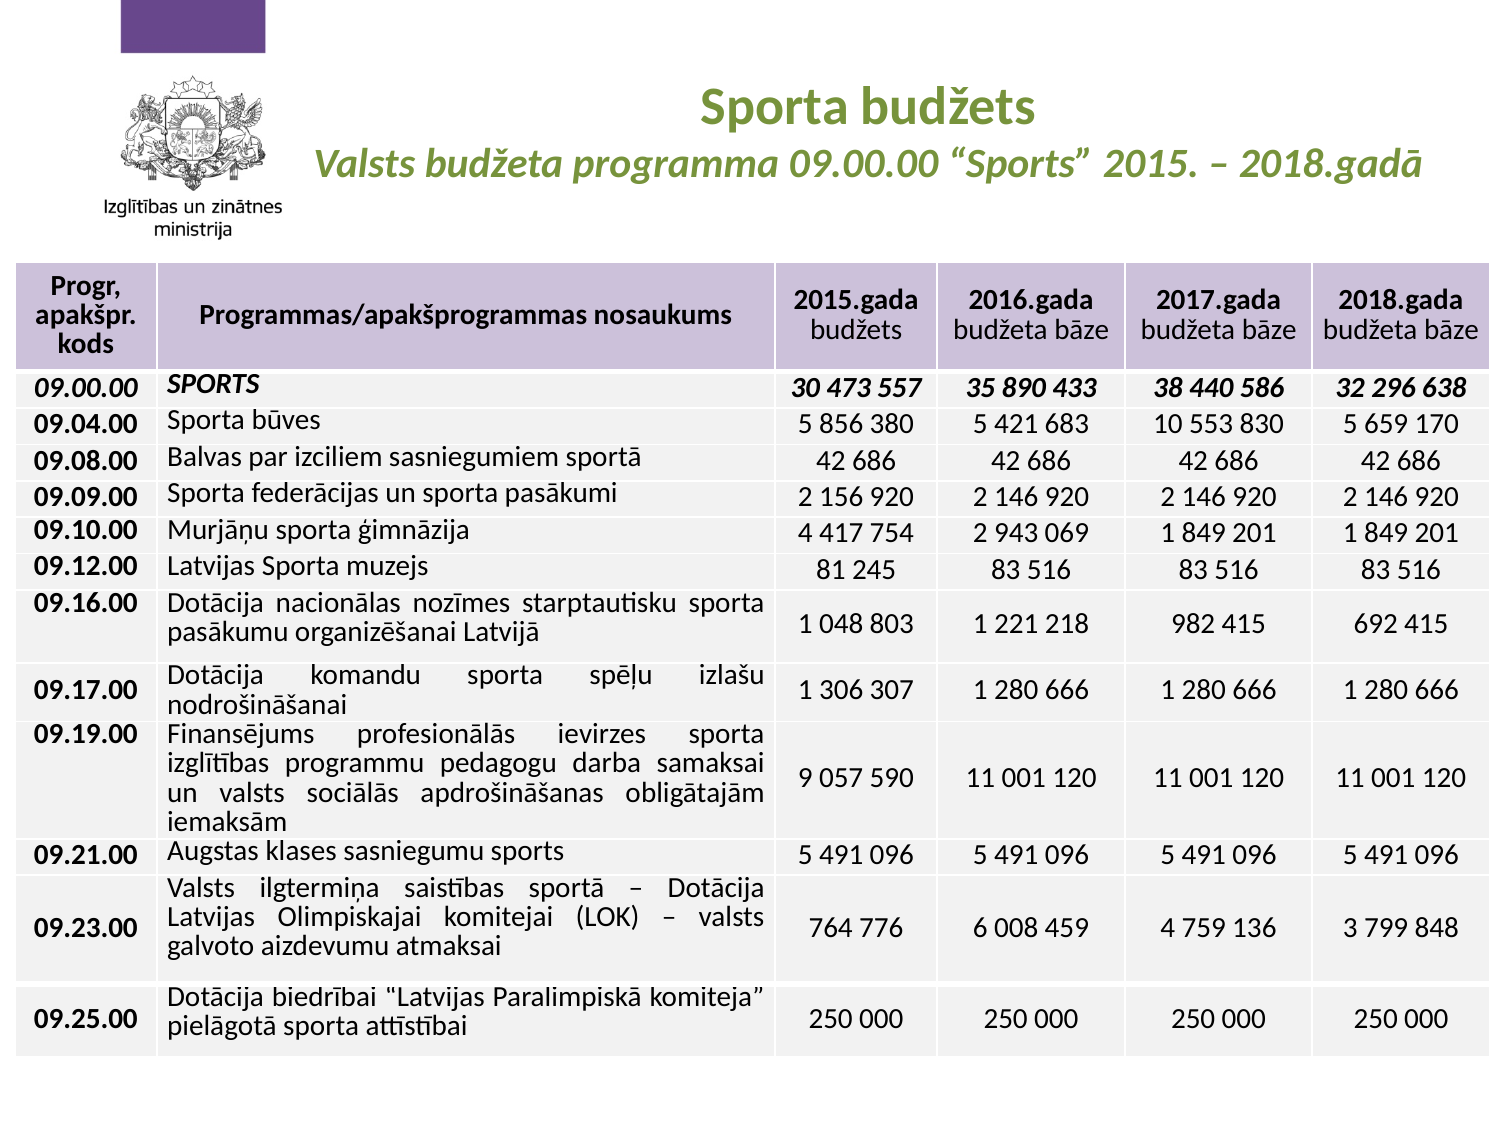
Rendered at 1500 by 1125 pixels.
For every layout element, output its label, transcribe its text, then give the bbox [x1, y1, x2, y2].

table_cell 09.21.00 [16, 840, 156, 874]
table_cell 42 686 [938, 445, 1124, 480]
table_cell 2 156 920 [776, 482, 936, 516]
table_header 2017.gada budžeta bāze [1126, 263, 1311, 369]
table_cell 2 146 920 [1126, 482, 1311, 516]
table_cell Sporta federācijas un sporta pasākumi [158, 482, 774, 516]
table_cell Latvijas Sporta muzejs [158, 554, 774, 589]
table_cell 1 849 201 [1126, 518, 1311, 553]
table_cell Murjāņu sporta ģimnāzija [158, 518, 774, 553]
table_cell 38 440 586 [1126, 374, 1311, 407]
table_cell 35 890 433 [938, 374, 1124, 407]
table_cell Sporta būves [158, 409, 774, 444]
table_cell 5 491 096 [938, 840, 1124, 874]
table_cell Dotācija komandu sporta spēļu izlašu nodrošināšanai [158, 664, 774, 721]
table_cell 250 000 [938, 987, 1124, 1056]
table_cell 1 221 218 [938, 591, 1124, 662]
table_cell 09.17.00 [16, 664, 156, 721]
table_header Progr, apakšpr. kods [16, 263, 156, 369]
table_cell 32 296 638 [1313, 374, 1489, 407]
table_cell 83 516 [938, 554, 1124, 589]
table_cell 09.19.00 [16, 722, 156, 838]
table_cell 1 048 803 [776, 591, 936, 662]
table_cell 4 417 754 [776, 518, 936, 553]
table_cell SPORTS [158, 374, 774, 407]
table_cell Dotācija biedrībai “Latvijas Paralimpiskā komiteja” pielāgotā sporta attīstībai [158, 987, 774, 1056]
table_header 2018.gada budžeta bāze [1313, 263, 1489, 369]
table_cell 9 057 590 [776, 722, 936, 838]
table_header 2015.gada budžets [776, 263, 936, 369]
table_cell 250 000 [776, 987, 936, 1056]
table_cell 83 516 [1126, 554, 1311, 589]
table_cell 09.10.00 [16, 518, 156, 553]
table_cell 09.00.00 [16, 374, 156, 407]
table_cell 5 491 096 [776, 840, 936, 874]
table_cell 42 686 [1126, 445, 1311, 480]
table_cell 5 421 683 [938, 409, 1124, 444]
table_cell 09.23.00 [16, 876, 156, 981]
table_cell 11 001 120 [938, 722, 1124, 838]
table_cell Balvas par izciliem sasniegumiem sportā [158, 445, 774, 480]
table_cell 2 146 920 [938, 482, 1124, 516]
table_cell Valsts ilgtermiņa saistības sportā – Dotācija Latvijas Olimpiskajai komitejai (LOK) – valsts galvoto aizdevumu atmaksai [158, 876, 774, 981]
table_cell 4 759 136 [1126, 876, 1311, 981]
table_cell 5 659 170 [1313, 409, 1489, 444]
table_header 2016.gada budžeta bāze [938, 263, 1124, 369]
table_cell 1 849 201 [1313, 518, 1489, 553]
table_cell 2 146 920 [1313, 482, 1489, 516]
table_cell 5 856 380 [776, 409, 936, 444]
table_cell Dotācija nacionālas nozīmes starptautisku sporta pasākumu organizēšanai Latvijā [158, 591, 774, 662]
table_cell 09.04.00 [16, 409, 156, 444]
table_cell 1 280 666 [1313, 664, 1489, 721]
table_cell 81 245 [776, 554, 936, 589]
table_cell 09.25.00 [16, 987, 156, 1056]
table_cell 250 000 [1313, 987, 1489, 1056]
table_cell 11 001 120 [1313, 722, 1489, 838]
table_cell 11 001 120 [1126, 722, 1311, 838]
table_cell Finansējums profesionālās ievirzes sporta izglītības programmu pedagogu darba samaksai un valsts sociālās apdrošināšanas obligātajām iemaksām [158, 722, 774, 838]
table_header Programmas/apakšprogrammas nosaukums [158, 263, 774, 369]
table_cell 1 280 666 [938, 664, 1124, 721]
table_cell 10 553 830 [1126, 409, 1311, 444]
table_cell 09.16.00 [16, 591, 156, 662]
table_cell 30 473 557 [776, 374, 936, 407]
table_cell Augstas klases sasniegumu sports [158, 840, 774, 874]
table_cell 3 799 848 [1313, 876, 1489, 981]
table_cell 1 306 307 [776, 664, 936, 721]
table_cell 2 943 069 [938, 518, 1124, 553]
table_cell 5 491 096 [1126, 840, 1311, 874]
table_cell 09.08.00 [16, 445, 156, 480]
table_cell 09.09.00 [16, 482, 156, 516]
table_cell 09.12.00 [16, 554, 156, 589]
table_cell 250 000 [1126, 987, 1311, 1056]
table_cell 764 776 [776, 876, 936, 981]
table_cell 982 415 [1126, 591, 1311, 662]
table_cell 42 686 [1313, 445, 1489, 480]
text_box Sporta budžets Valsts budžeta programma 09.00.00 “Sports” 2015. – 2018.gadā [341, 33, 1500, 222]
table_cell 6 008 459 [938, 876, 1124, 981]
table_cell 5 491 096 [1313, 840, 1489, 874]
picture [48, 0, 338, 322]
table_cell 692 415 [1313, 591, 1489, 662]
table_cell 1 280 666 [1126, 664, 1311, 721]
table_cell 83 516 [1313, 554, 1489, 589]
table_cell 42 686 [776, 445, 936, 480]
